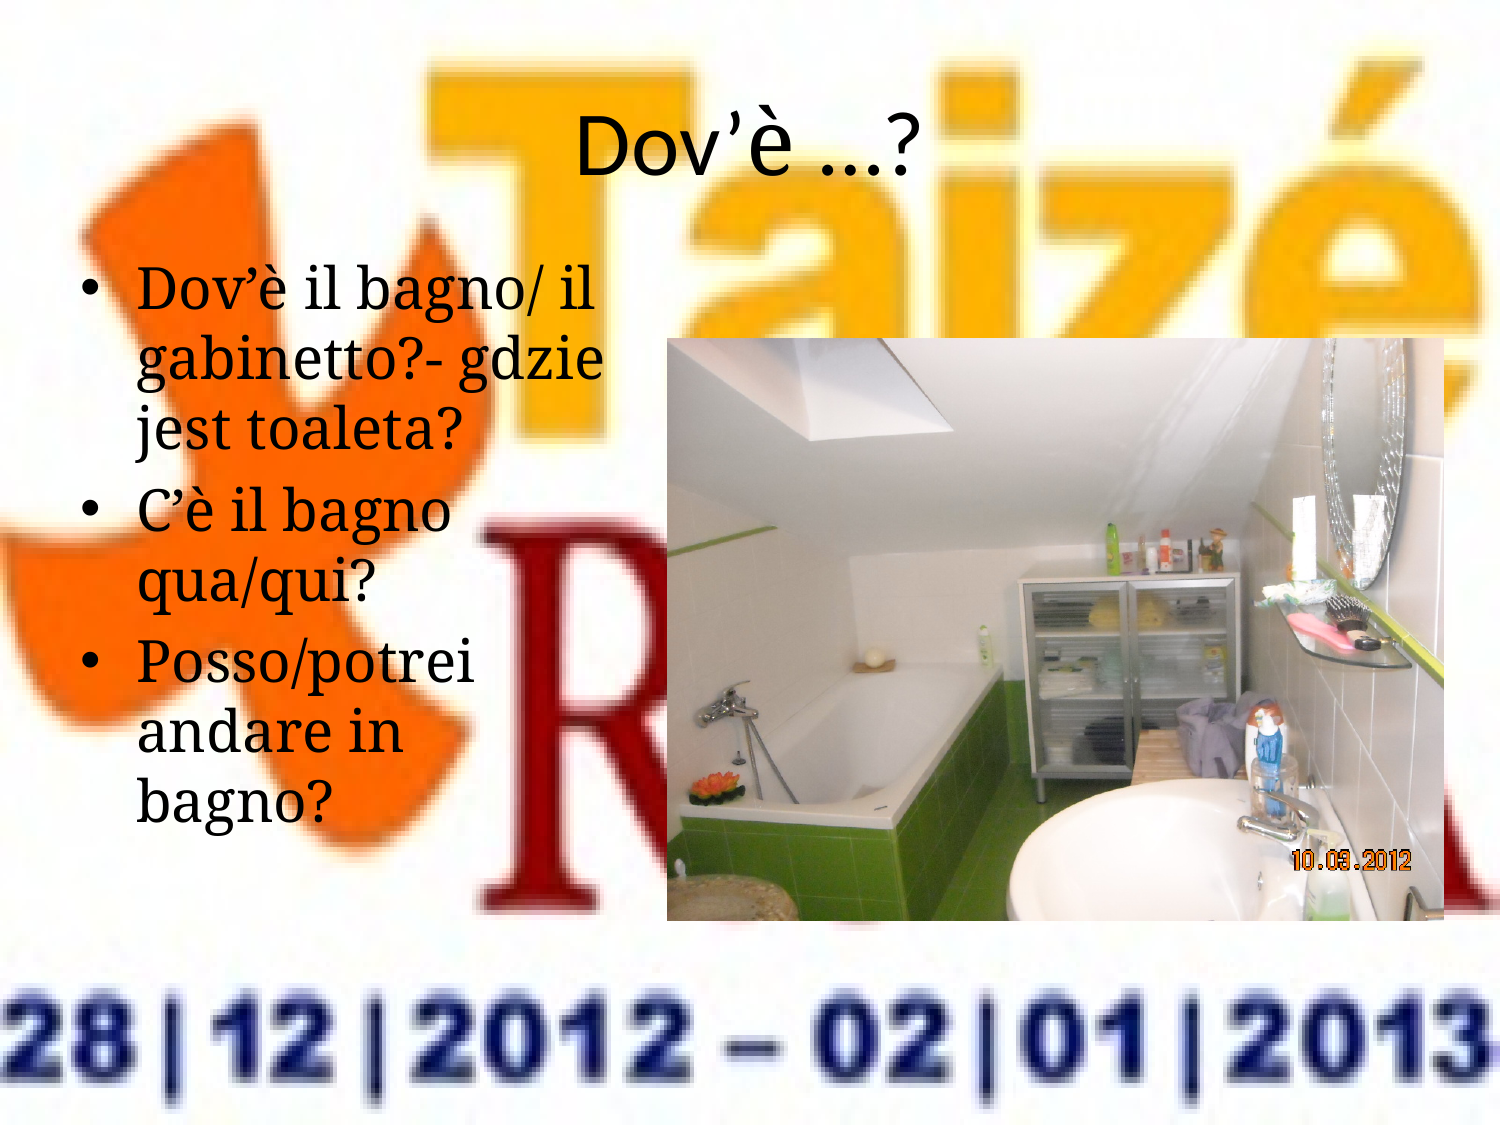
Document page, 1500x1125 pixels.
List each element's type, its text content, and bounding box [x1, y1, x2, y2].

picture [0, 0, 1500, 1125]
title Dov’è …? [75, 45, 1425, 233]
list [666, 337, 1444, 921]
list Dov’è il bagno/ il gabinetto?- gdzie jest toaleta? C’è il bagno qua/qui? Posso/potrei andare in bagno? [64, 243, 632, 953]
